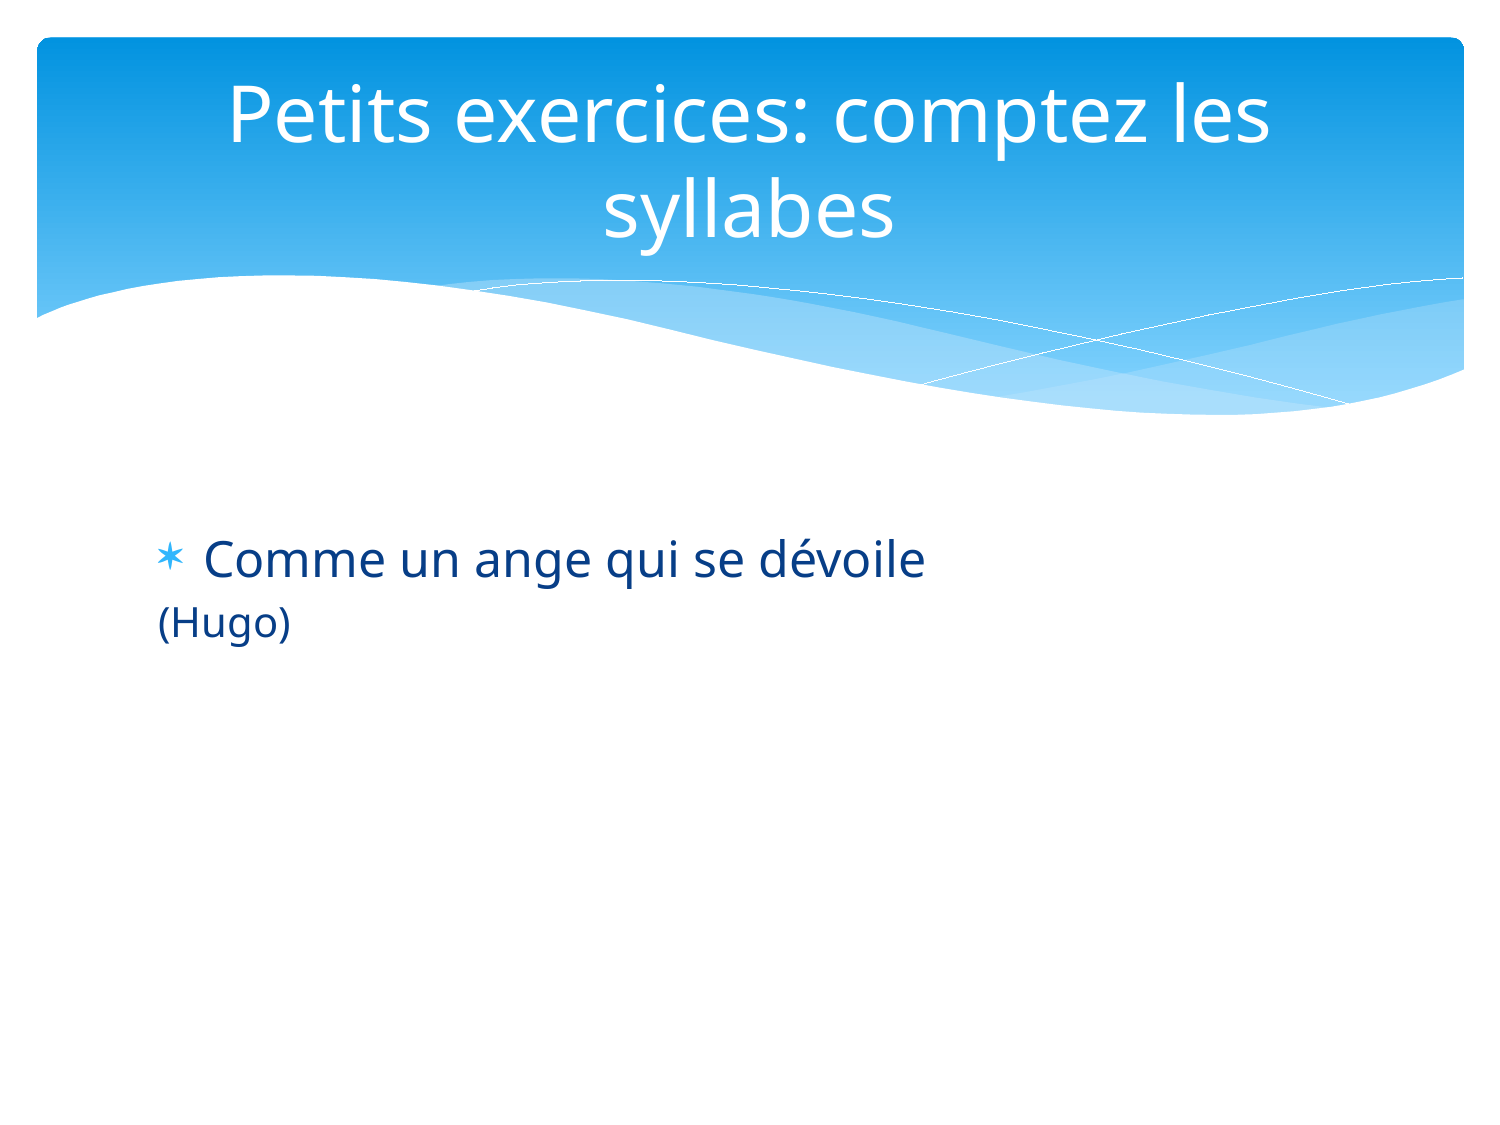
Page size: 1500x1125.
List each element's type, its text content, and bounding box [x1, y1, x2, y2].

list Comme un ange qui se dévoile (Hugo) [143, 520, 1359, 1087]
title Petits exercices: comptez les syllabes [75, 55, 1425, 261]
